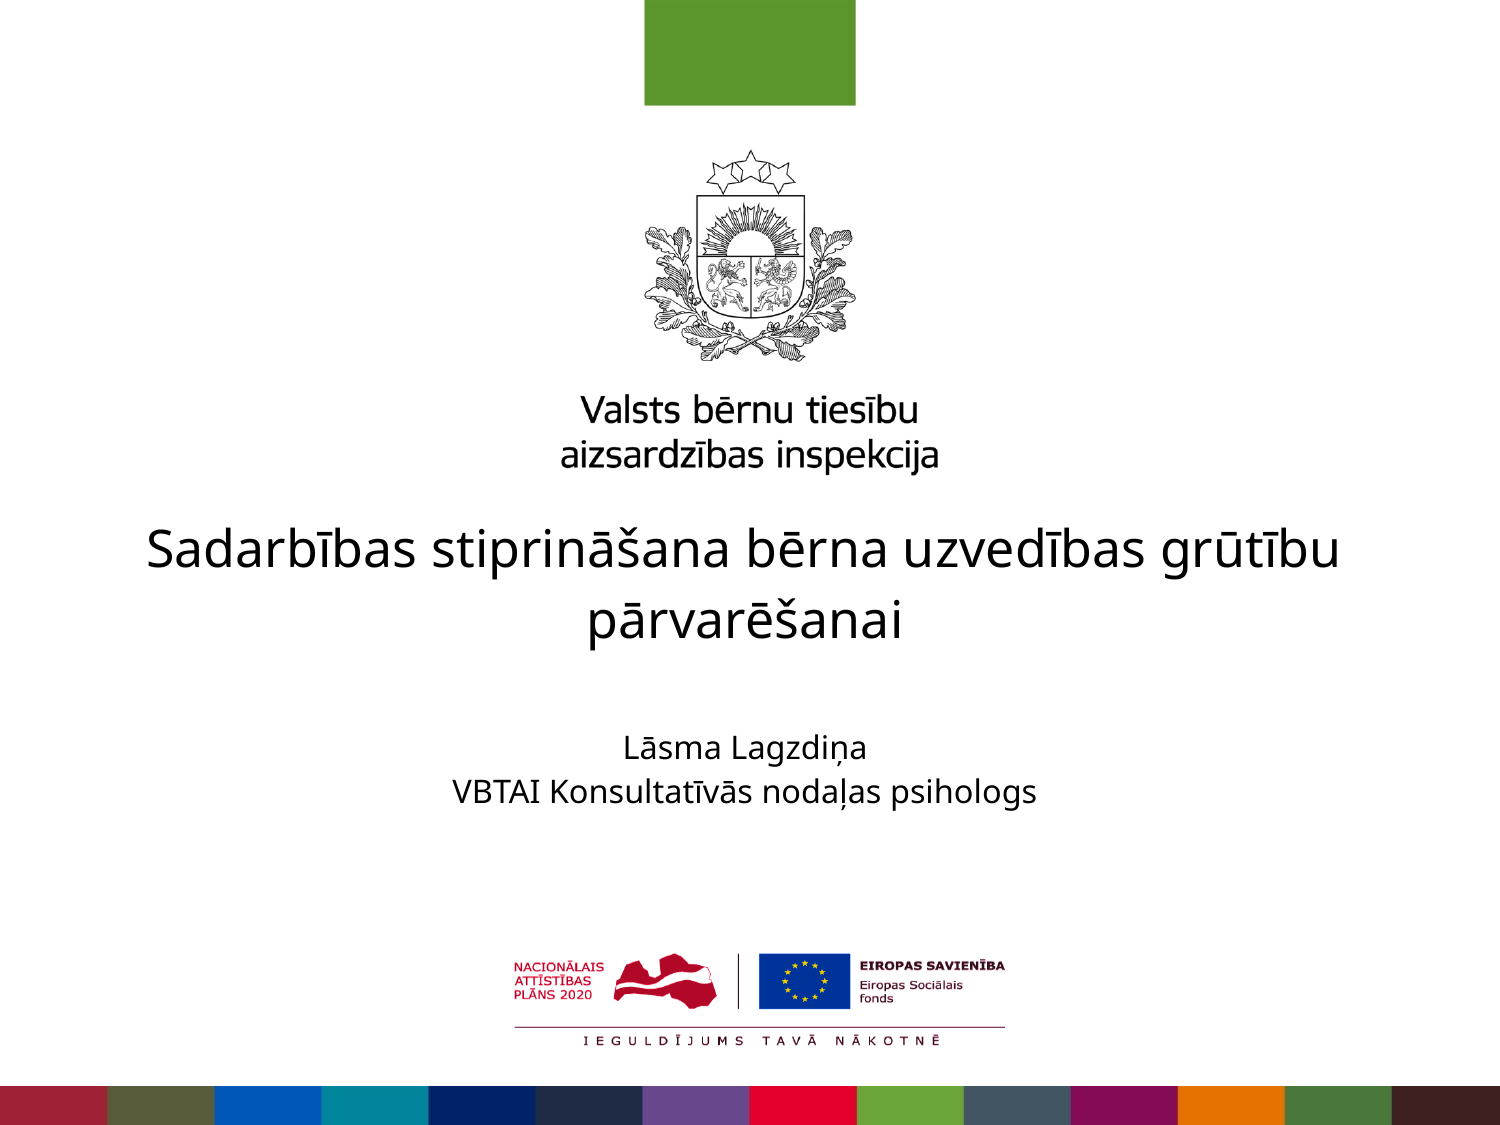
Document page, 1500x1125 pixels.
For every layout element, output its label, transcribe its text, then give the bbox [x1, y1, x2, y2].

picture [440, 0, 1060, 504]
title Sadarbības stiprināšana bērna uzvedības grūtību pārvarēšanai Lāsma Lagzdiņa VBTAI Konsultatīvās nodaļas psihologs [36, 504, 1454, 824]
picture [471, 930, 1047, 1077]
picture [0, 1086, 320, 1125]
picture [326, 1086, 1500, 1125]
